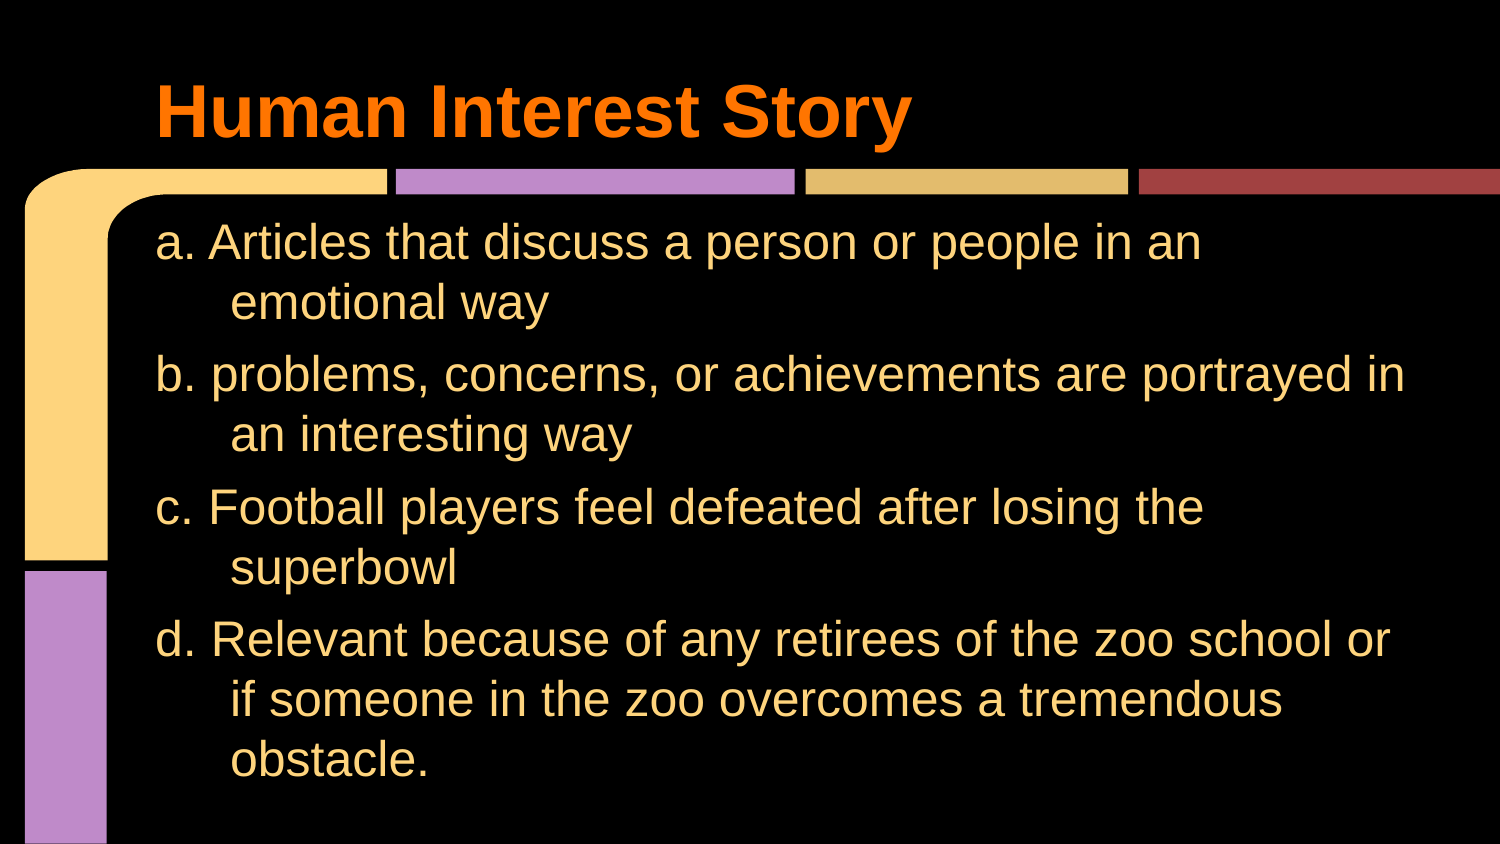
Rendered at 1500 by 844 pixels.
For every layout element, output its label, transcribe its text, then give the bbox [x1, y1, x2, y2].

title Human Interest Story [140, 26, 1425, 168]
list a. Articles that discuss a person or people in an emotional way b. problems, concerns, or achievements are portrayed in an interesting way c. Football players feel defeated after losing the superbowl d. Relevant because of any retirees of the zoo school or if someone in the zoo overcomes a tremendous obstacle. [140, 194, 1425, 808]
